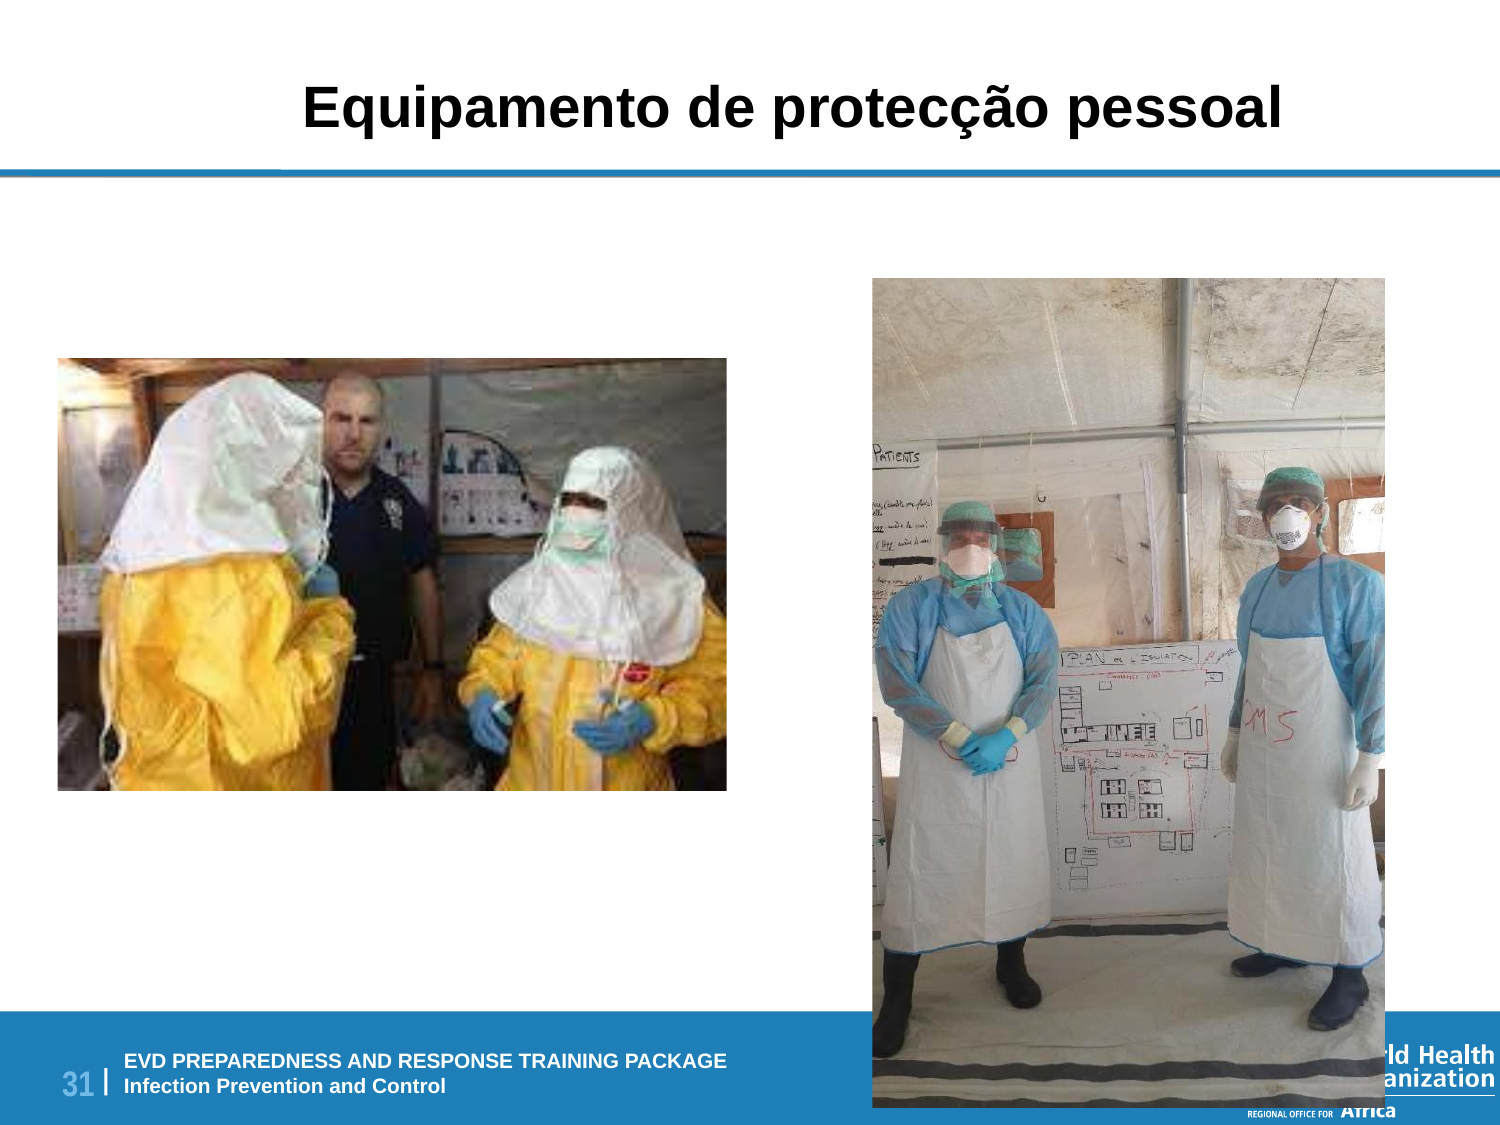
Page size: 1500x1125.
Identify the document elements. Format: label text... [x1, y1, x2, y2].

text_box [872, 278, 1385, 1108]
text_box [57, 358, 727, 791]
text_box Equipamento de protecção pessoal [301, 17, 1301, 140]
